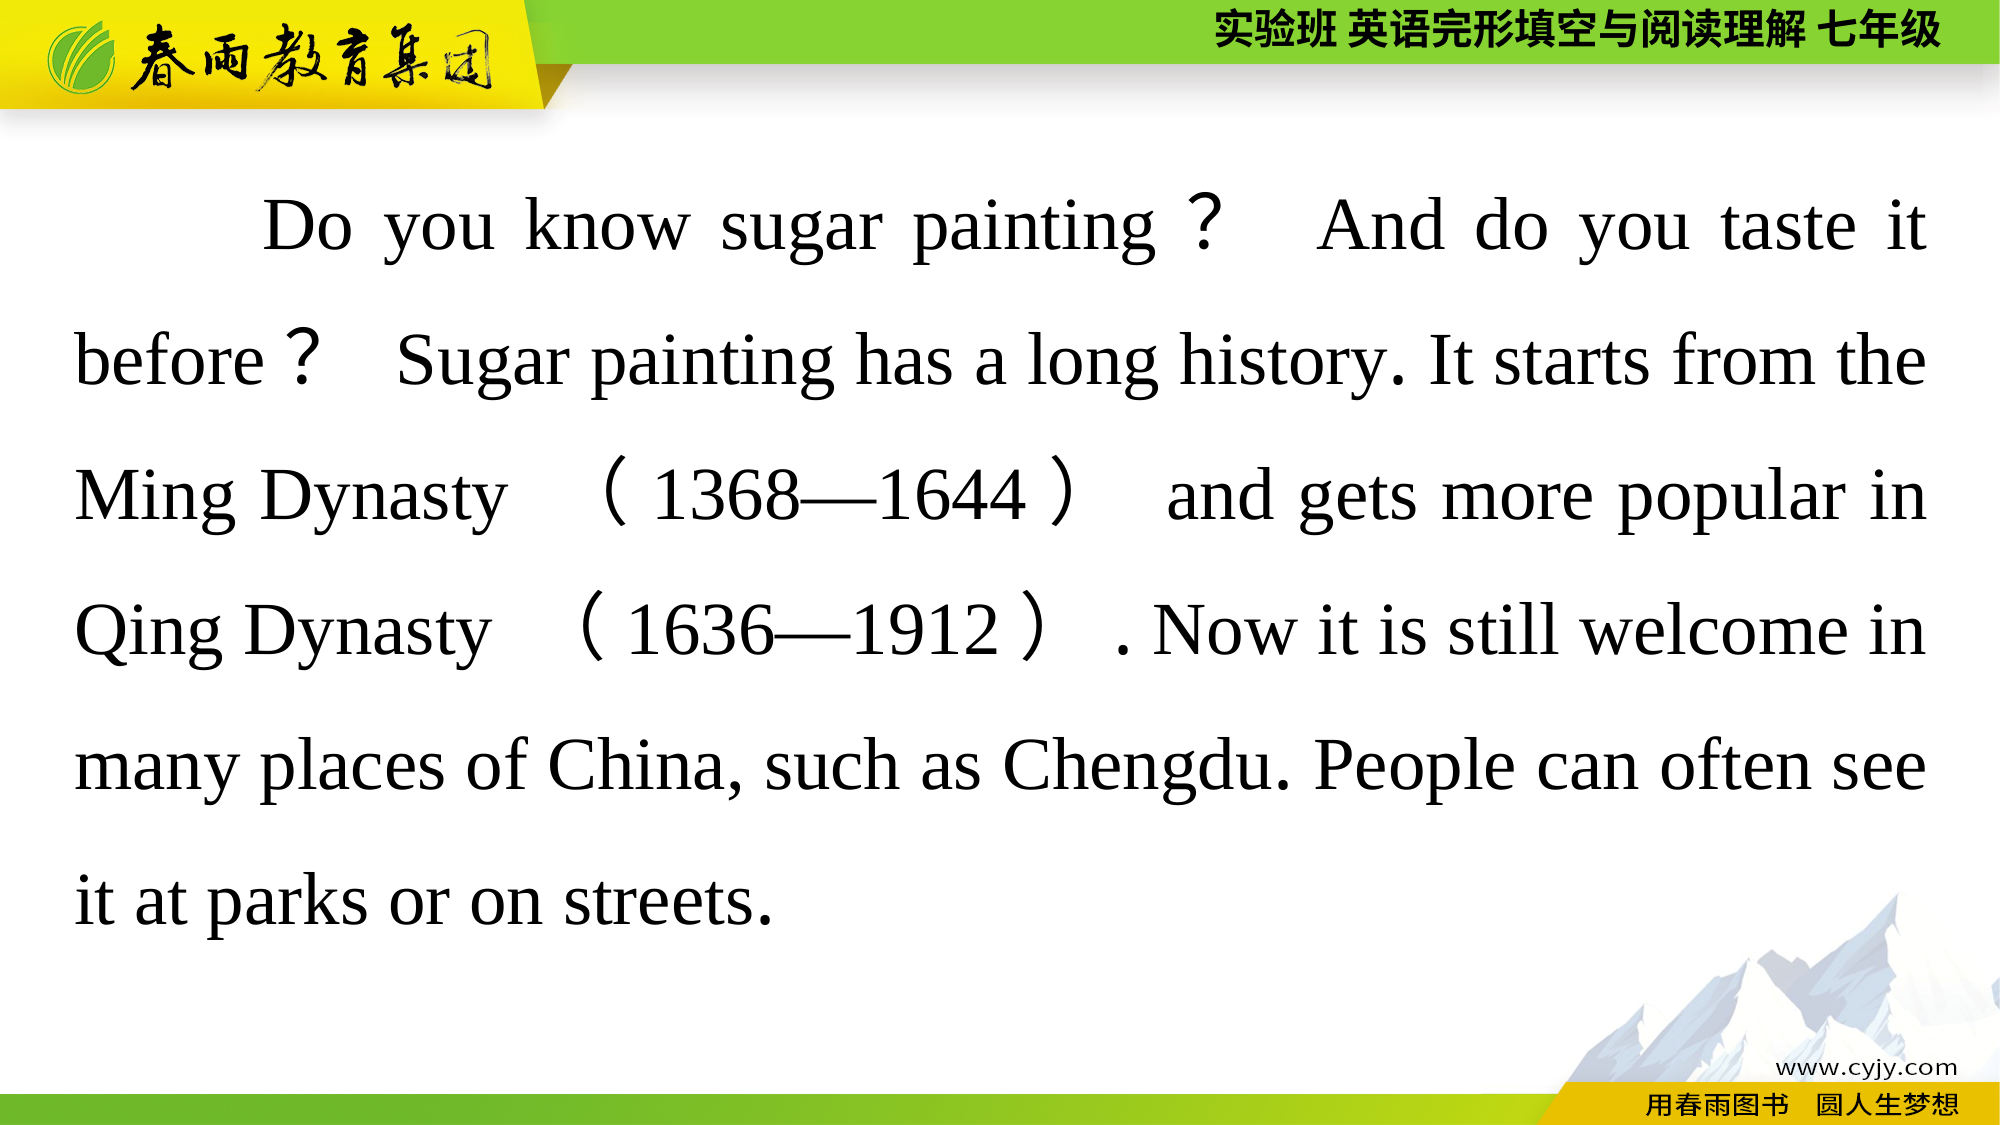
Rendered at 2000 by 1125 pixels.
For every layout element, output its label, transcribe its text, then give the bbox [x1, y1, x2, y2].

list Do you know sugar painting？ And do you taste it before？ Sugar painting has a long history. It starts from the Ming Dynasty （1368—1644） and gets more popular in Qing Dynasty （1636—1912）. Now it is still welcome in many places of China, such as Chengdu. People can often see it at parks or on streets. [59, 122, 1944, 939]
picture [0, 0, 2000, 1125]
